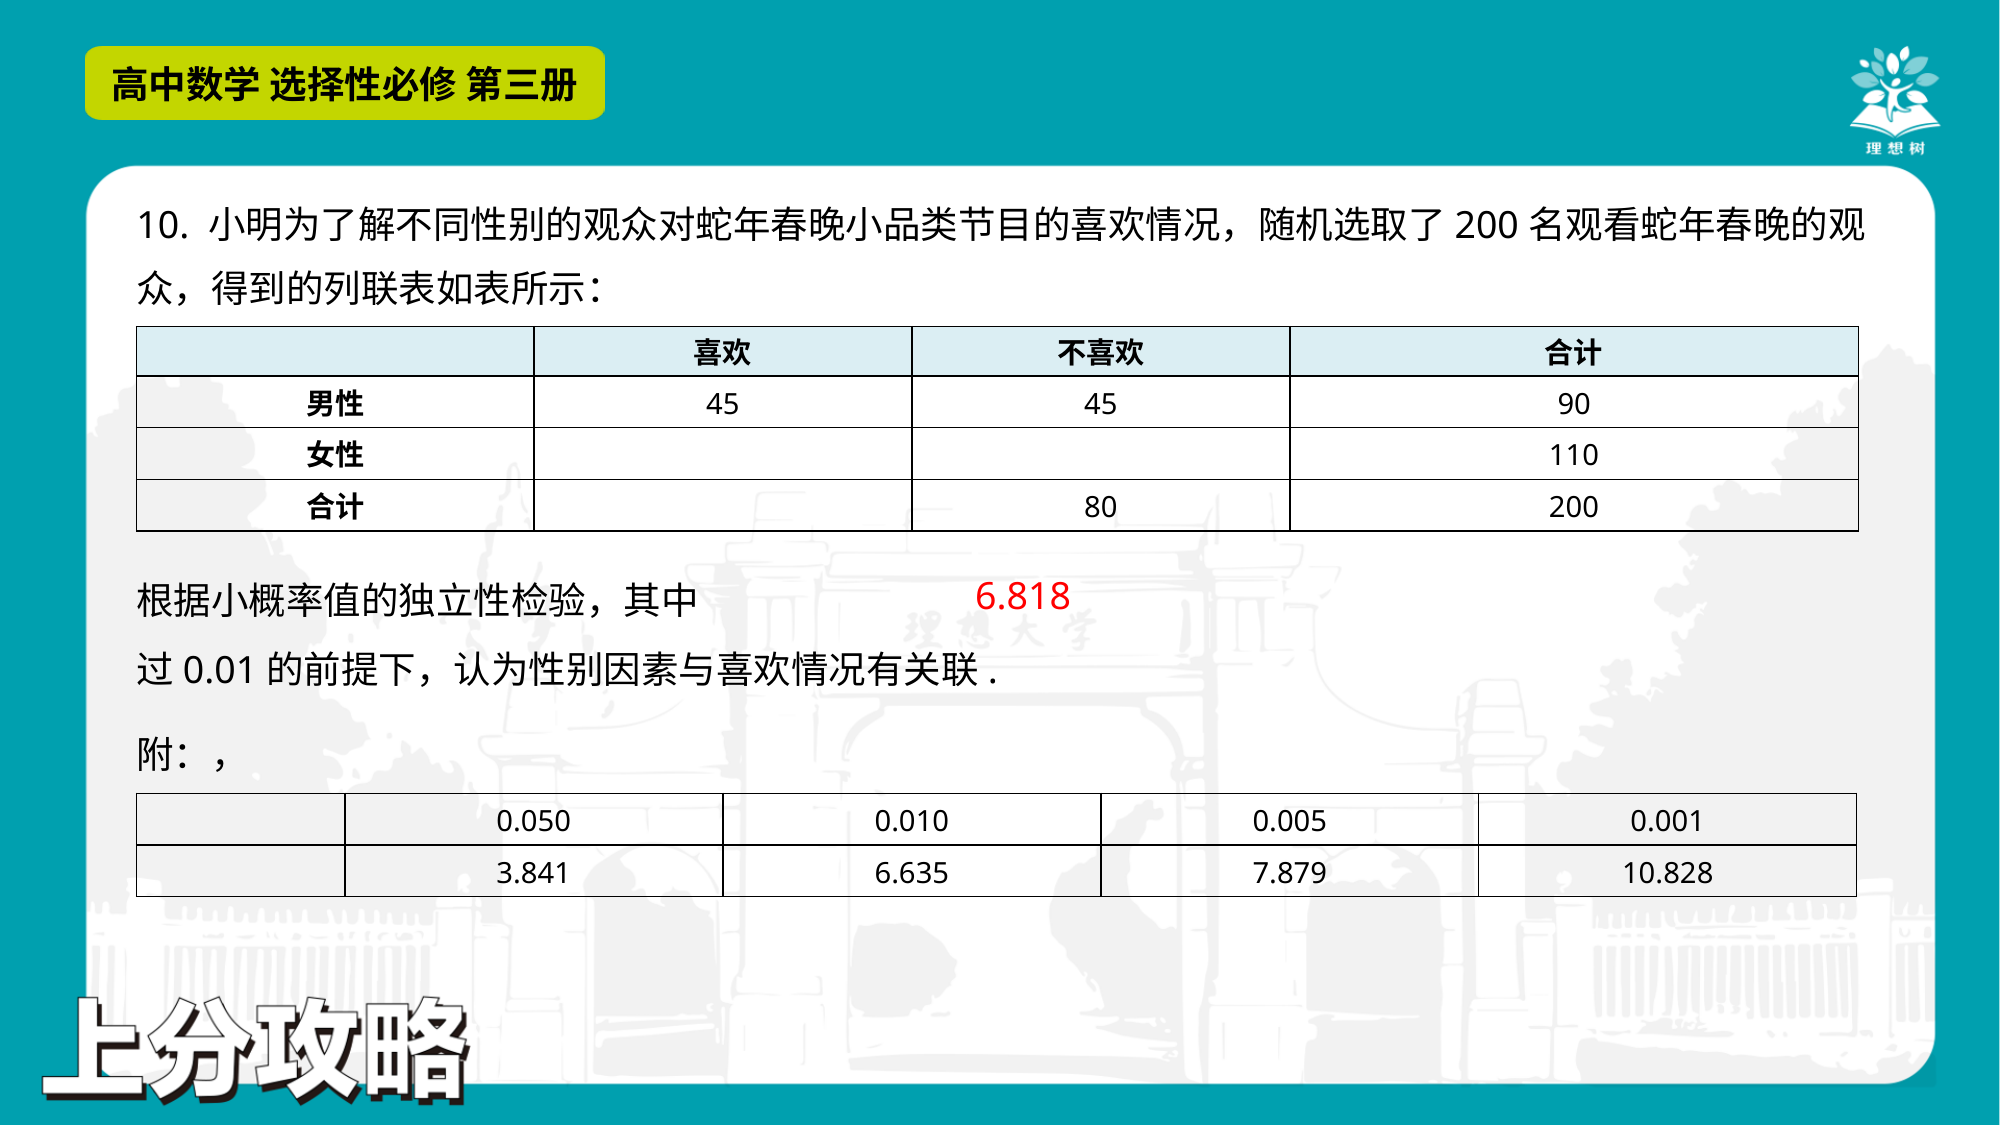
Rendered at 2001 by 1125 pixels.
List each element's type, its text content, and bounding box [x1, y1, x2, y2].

text_box 10. 小明为了解不同性别的观众对蛇年春晚小品类节目的喜欢情况，随机选取了200名观看蛇年春晚的观 众，得到的列联表如表所示： [136, 177, 1865, 304]
text_box 6.818 [961, 548, 1086, 610]
picture [0, 0, 2000, 1125]
